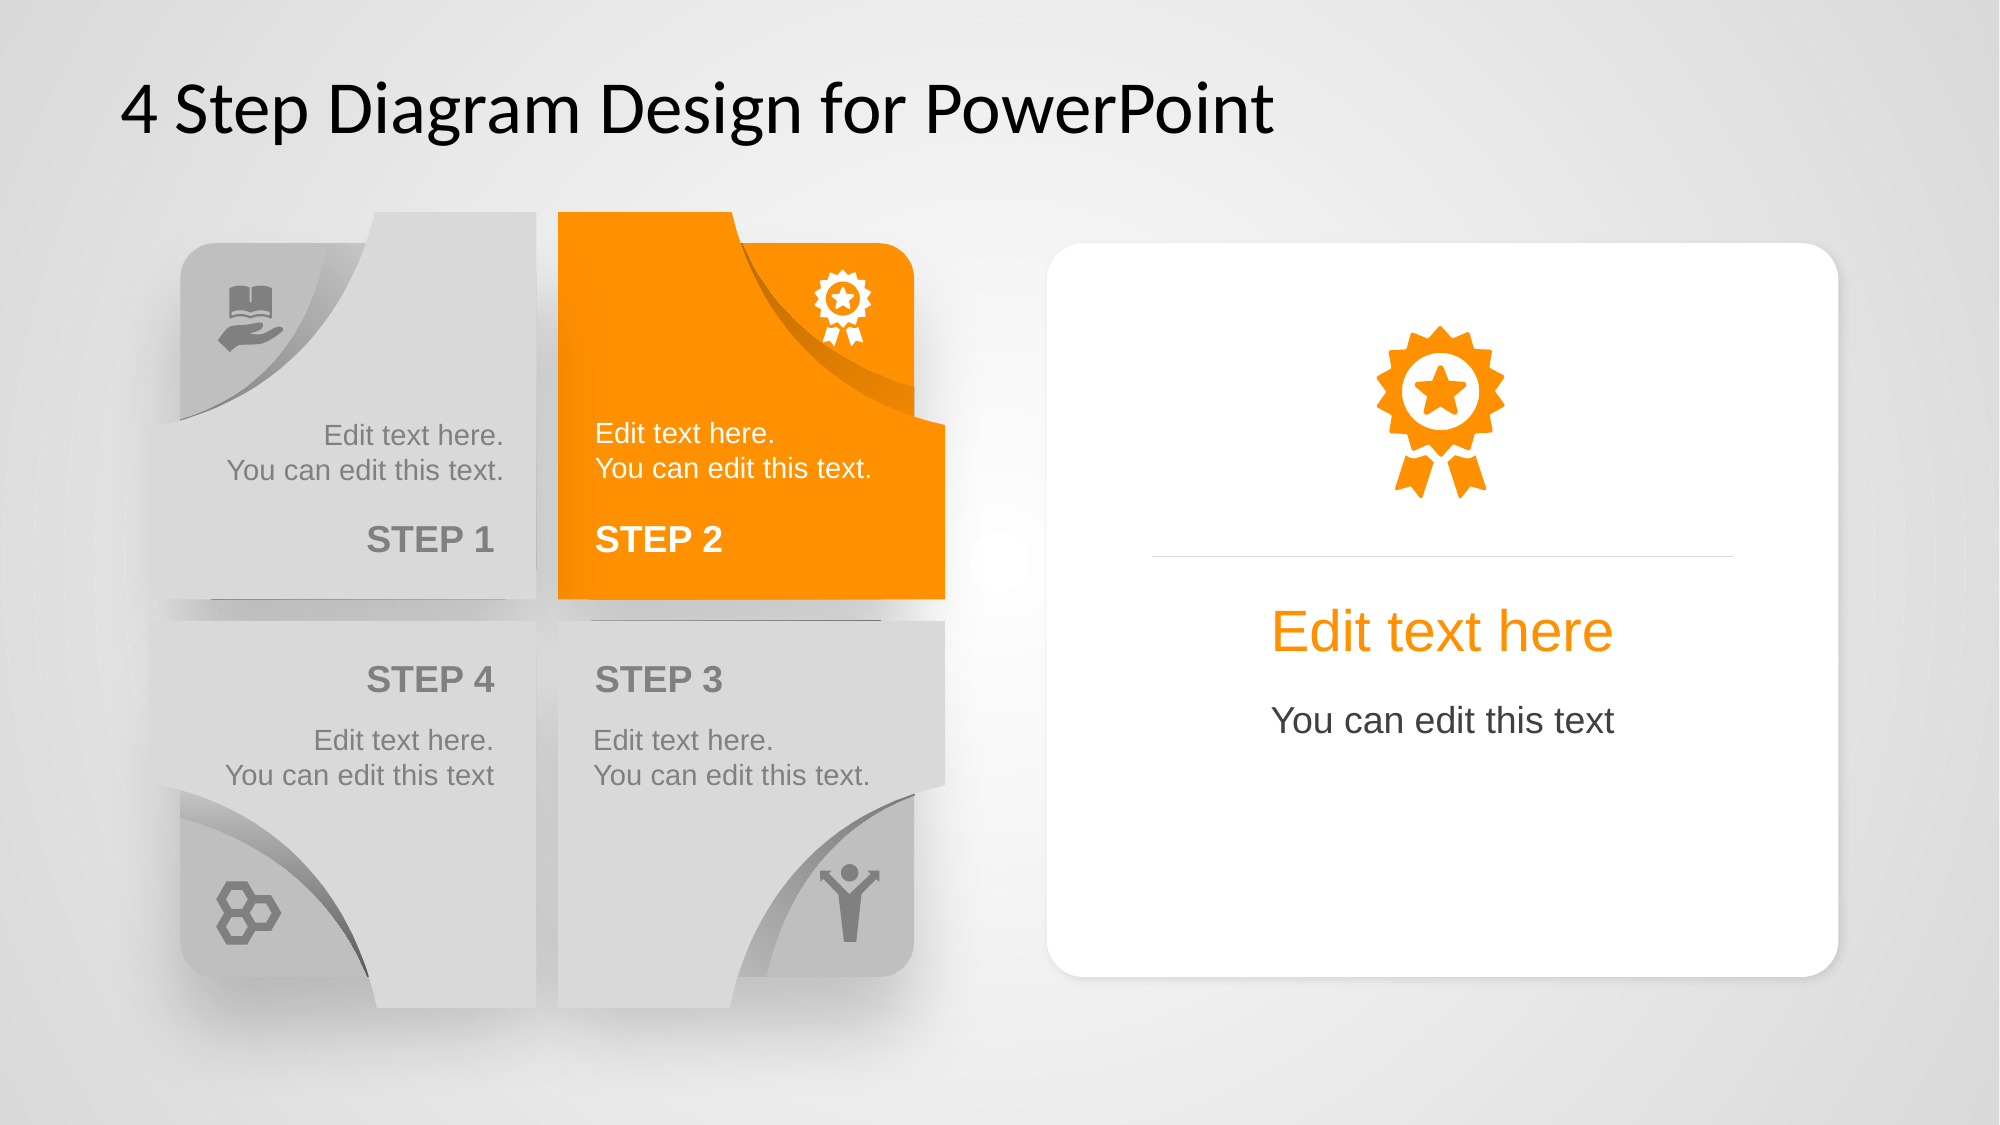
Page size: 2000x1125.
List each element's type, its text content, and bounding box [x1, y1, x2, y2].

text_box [1376, 325, 1505, 499]
text_box [209, 243, 365, 409]
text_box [217, 285, 284, 353]
text_box [558, 212, 946, 600]
text_box Edit text here. You can edit this text. [187, 409, 520, 494]
text_box [558, 620, 946, 1009]
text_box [814, 269, 872, 347]
text_box [180, 818, 367, 977]
text_box [743, 243, 915, 386]
text_box [738, 799, 905, 977]
text_box You can edit this text [1152, 688, 1734, 749]
text_box [180, 243, 326, 419]
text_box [819, 863, 880, 943]
text_box STEP 2 [580, 507, 916, 568]
text_box STEP 4 [176, 647, 510, 708]
text_box STEP 3 [580, 647, 913, 708]
text_box Edit text here. You can edit this text. [580, 406, 913, 492]
text_box [149, 212, 537, 600]
text_box [149, 620, 537, 1009]
text_box STEP 1 [174, 507, 510, 568]
text_box Edit text here. You can edit this text [207, 713, 510, 799]
text_box [1044, 241, 1841, 980]
text_box [180, 791, 368, 977]
text_box [742, 243, 915, 416]
text_box Edit text here [1105, 586, 1780, 671]
title 4 Step Diagram Design for PowerPoint [99, 45, 1900, 162]
text_box [216, 881, 282, 945]
text_box [767, 796, 915, 977]
text_box Edit text here. You can edit this text. [578, 714, 911, 799]
